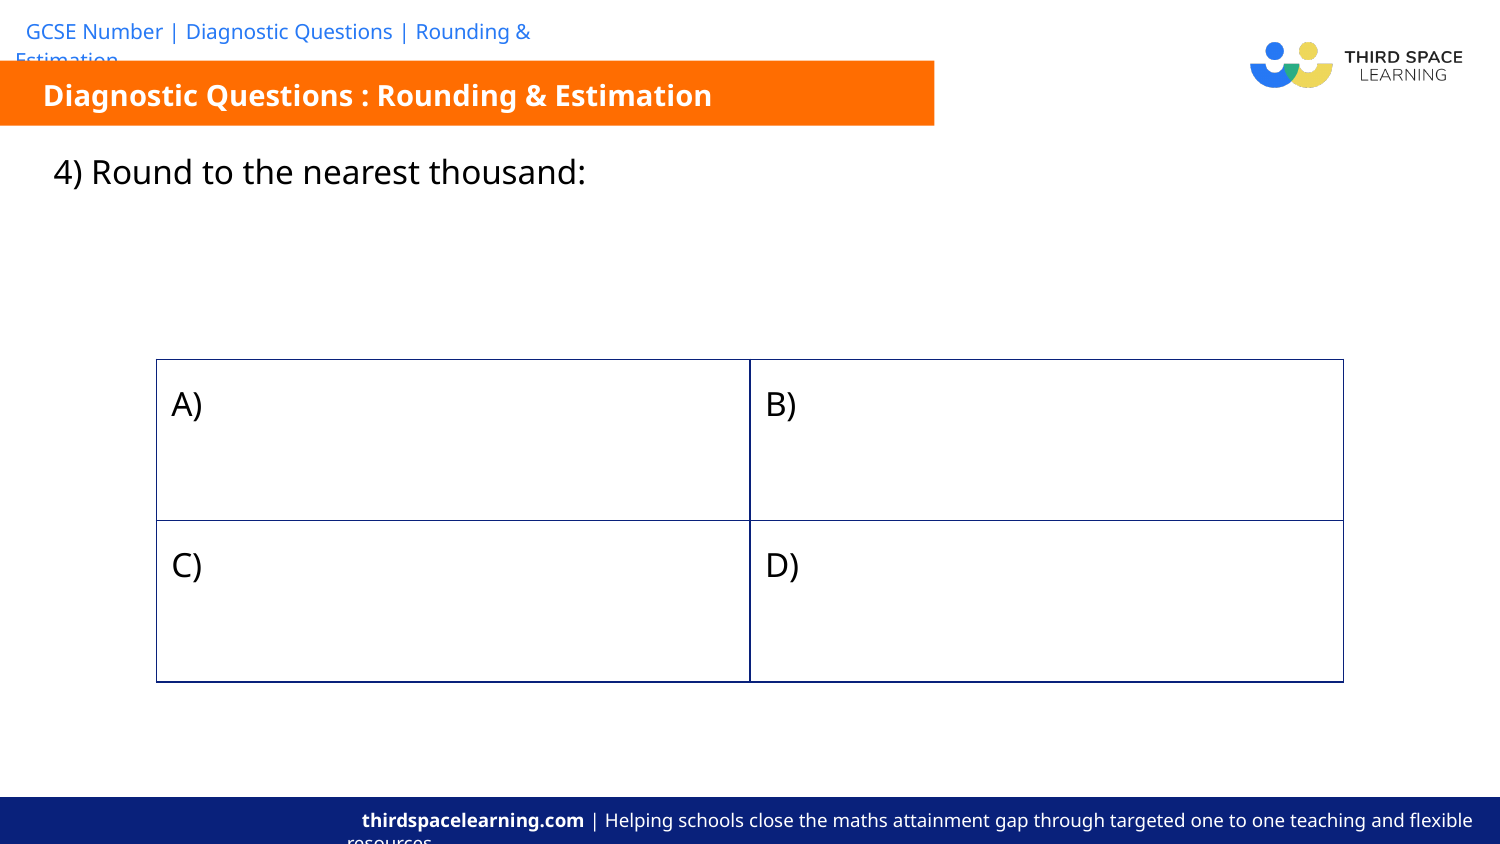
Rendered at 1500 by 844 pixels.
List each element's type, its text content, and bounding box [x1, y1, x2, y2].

text_box Diagnostic Questions : Rounding & Estimation [27, 61, 840, 127]
picture [1250, 33, 1465, 99]
